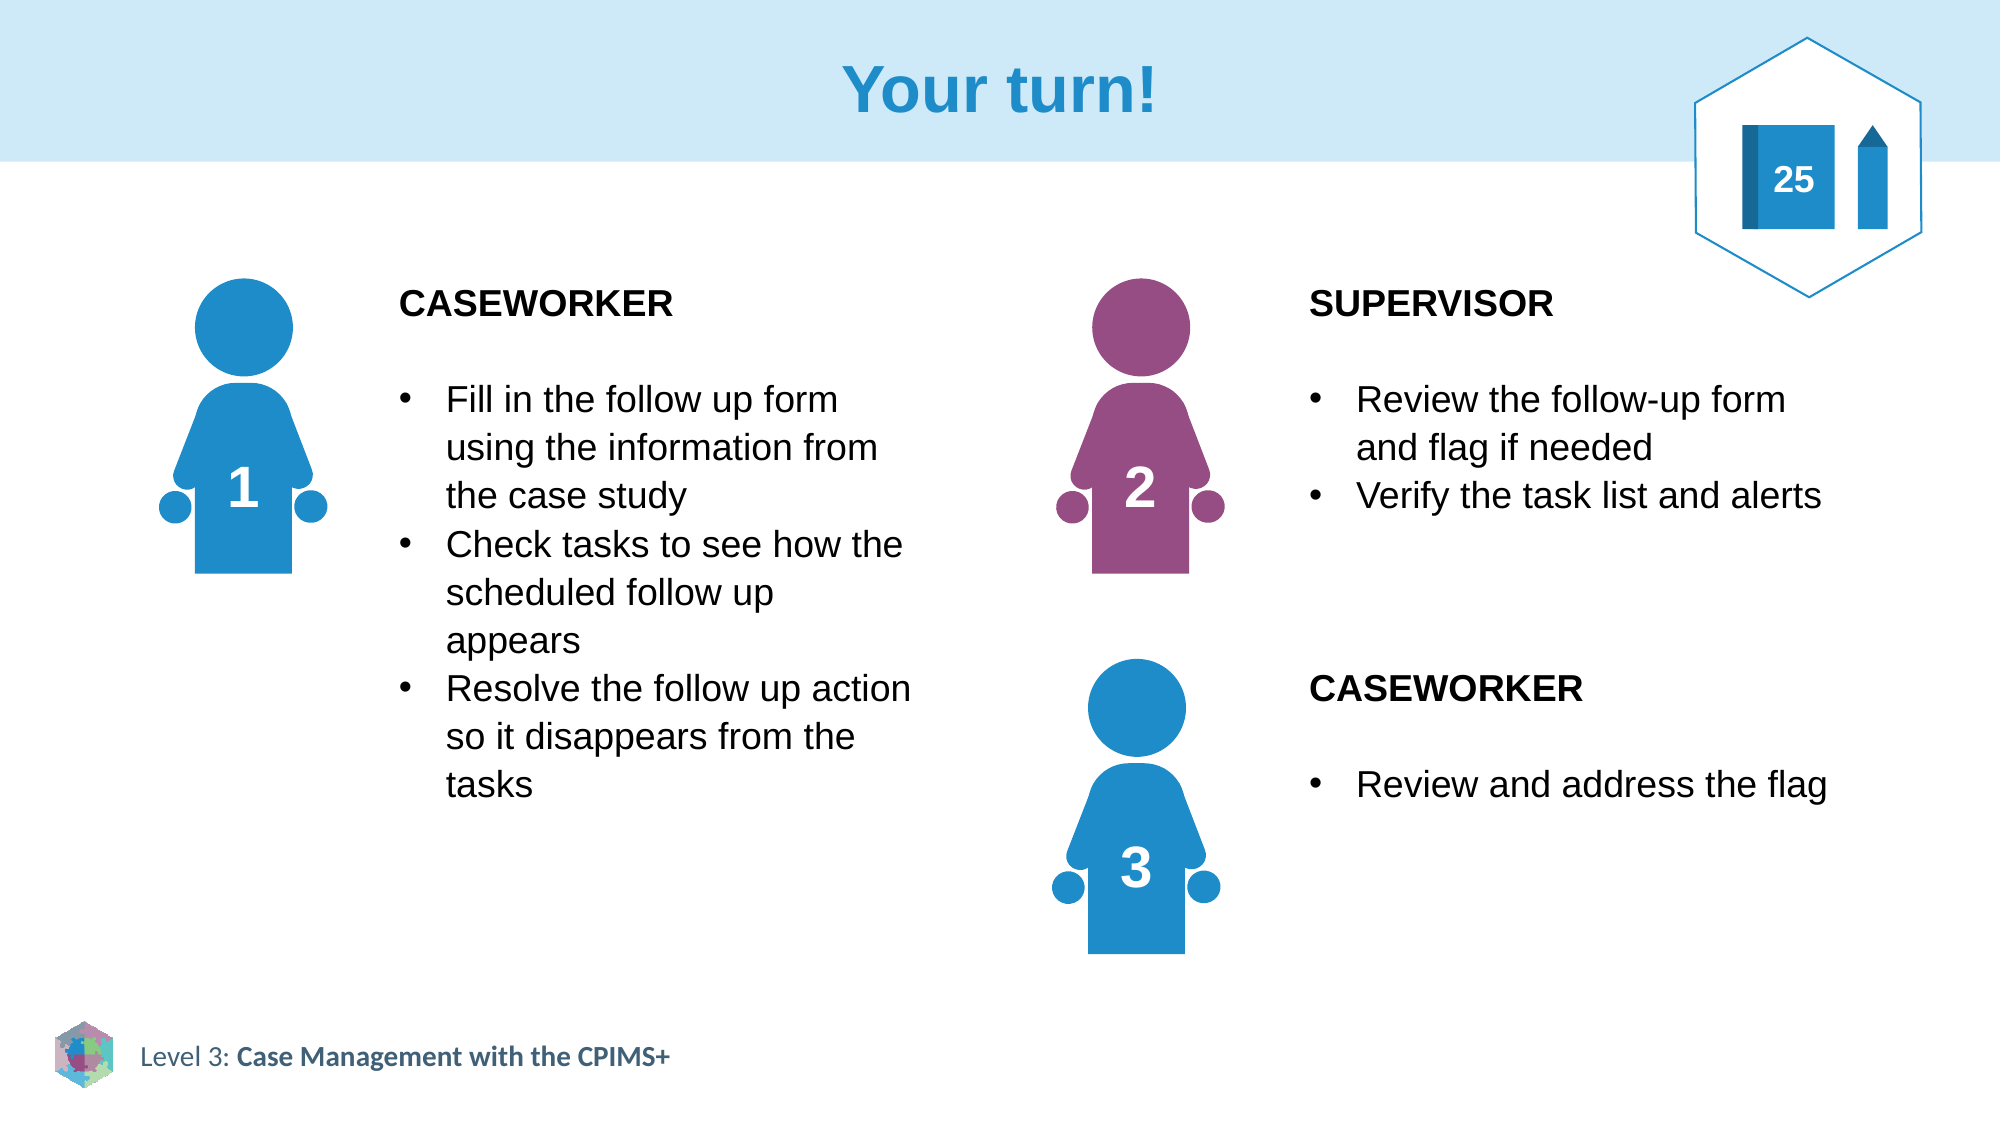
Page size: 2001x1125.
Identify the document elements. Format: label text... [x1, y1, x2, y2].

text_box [1058, 658, 1215, 954]
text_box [1062, 278, 1219, 574]
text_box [165, 278, 322, 574]
title Your turn! [137, 19, 1863, 163]
text_box CASEWORKER Fill in the follow up form using the information from the case study Check tasks to see how the scheduled follow up appears Resolve the follow up action so it disappears from the tasks [384, 268, 934, 813]
picture [55, 1021, 113, 1088]
text_box SUPERVISOR Review the follow-up form and flag if needed Verify the task list and alerts CASEWORKER Review and address the flag [1294, 268, 1844, 813]
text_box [1677, 55, 1939, 280]
